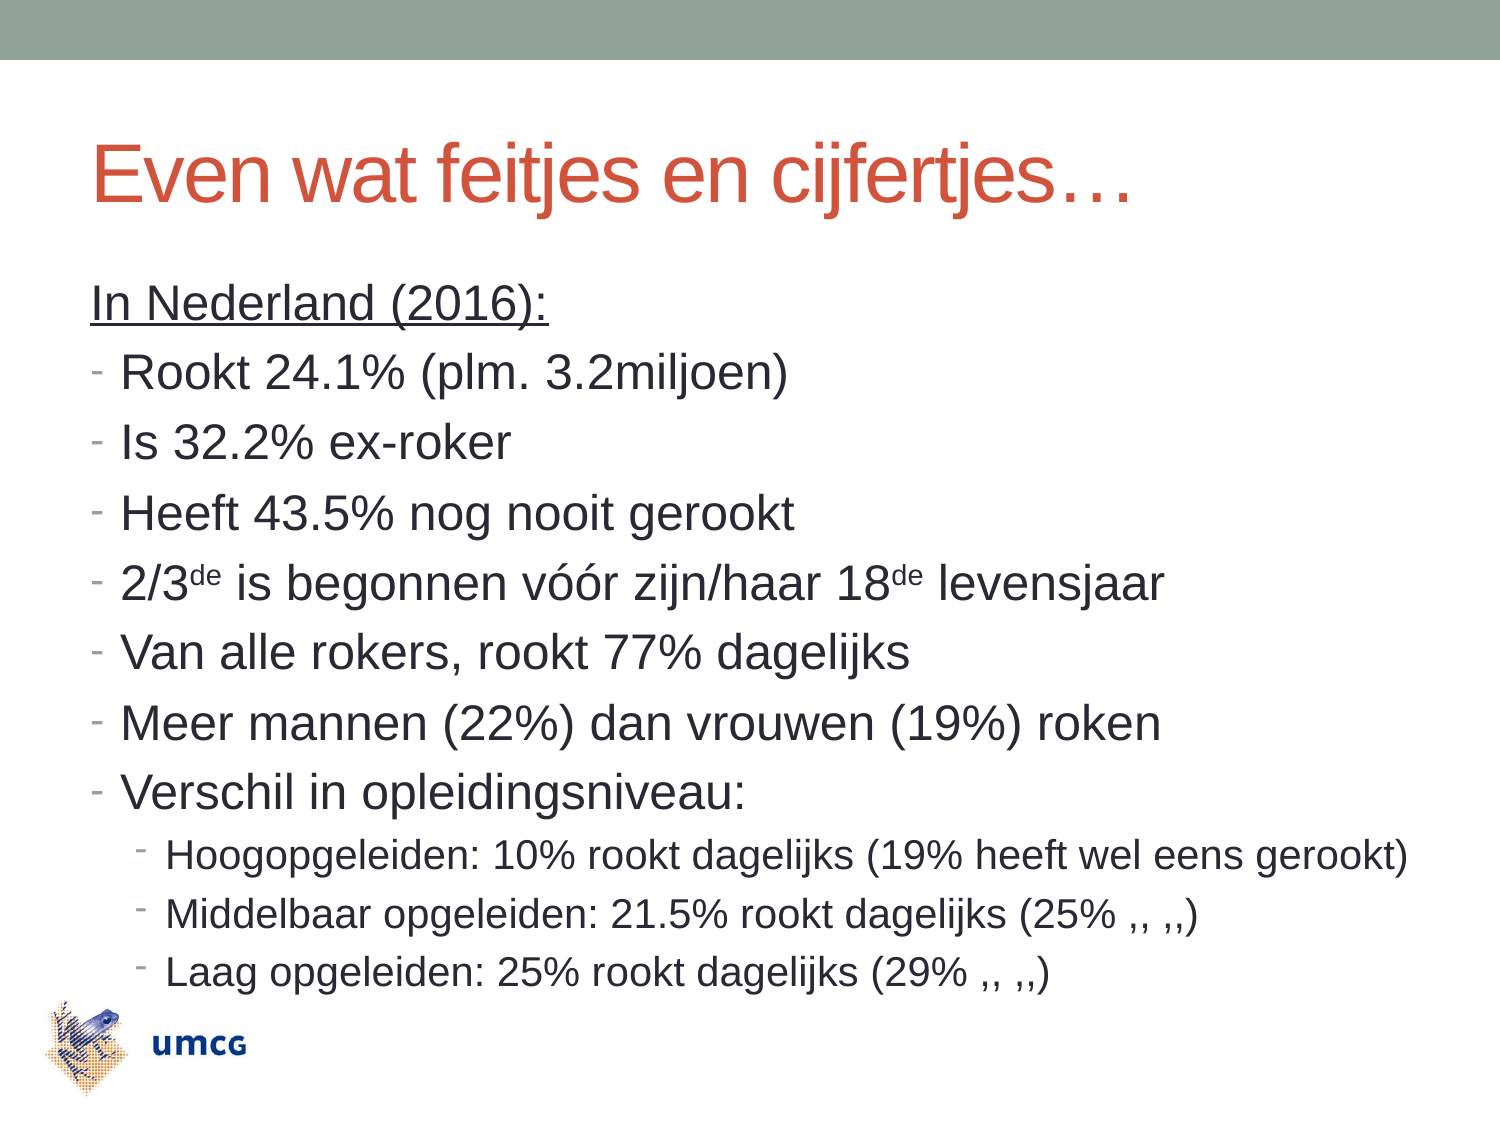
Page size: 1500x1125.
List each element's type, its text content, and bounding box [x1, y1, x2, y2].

title Even wat feitjes en cijfertjes… [75, 87, 1425, 250]
picture [41, 980, 286, 1119]
list In Nederland (2016): Rookt 24.1% (plm. 3.2miljoen) Is 32.2% ex-roker Heeft 43.5% nog nooit gerookt 2/3de is begonnen vóór zijn/haar 18de levensjaar Van alle rokers, rookt 77% dagelijks Meer mannen (22%) dan vrouwen (19%) roken Verschil in opleidingsniveau: Hoogopgeleiden: 10% rookt dagelijks (19% heeft wel eens gerookt) Middelbaar opgeleiden: 21.5% rookt dagelijks (25% ,, ,,) Laag opgeleiden: 25% rookt dagelijks (29% ,, ,,) [75, 262, 1425, 1063]
